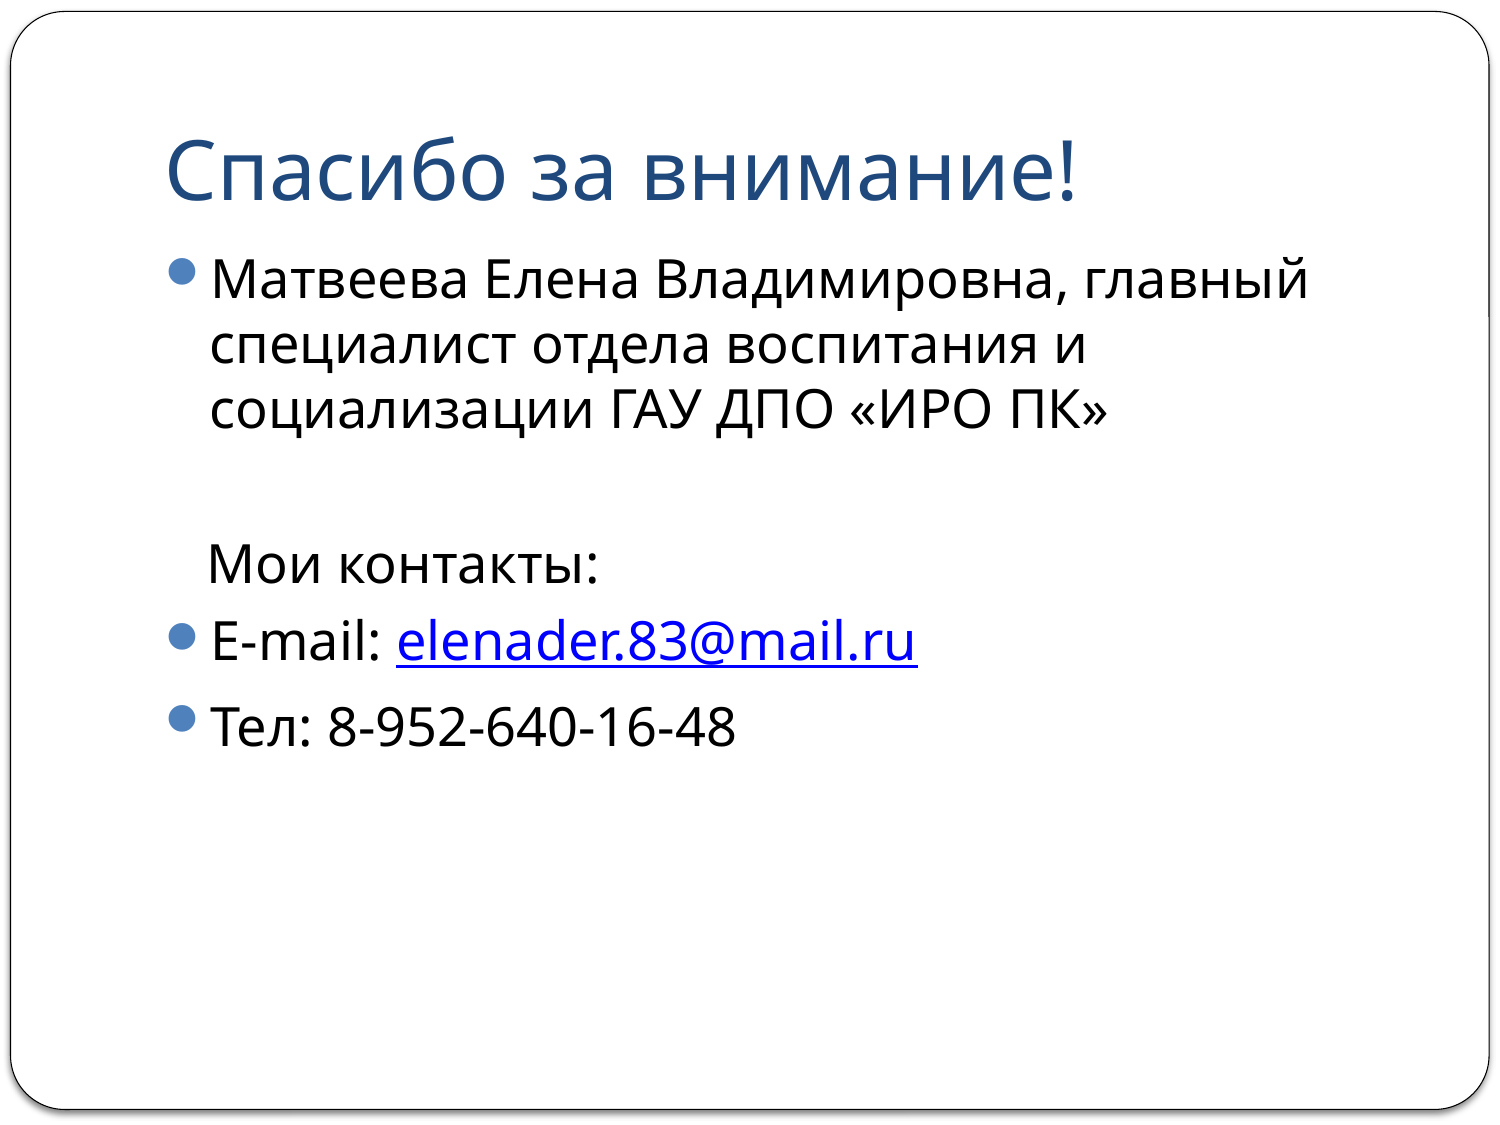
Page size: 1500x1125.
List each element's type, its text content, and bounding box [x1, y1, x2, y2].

list Матвеева Елена Владимировна, главный специалист отдела воспитания и социализации ГАУ ДПО «ИРО ПК» Мои контакты: E-mail: elenader.83@mail.ru Тел: 8-952-640-16-48 [150, 237, 1425, 988]
title Спасибо за внимание! [150, 45, 1425, 233]
